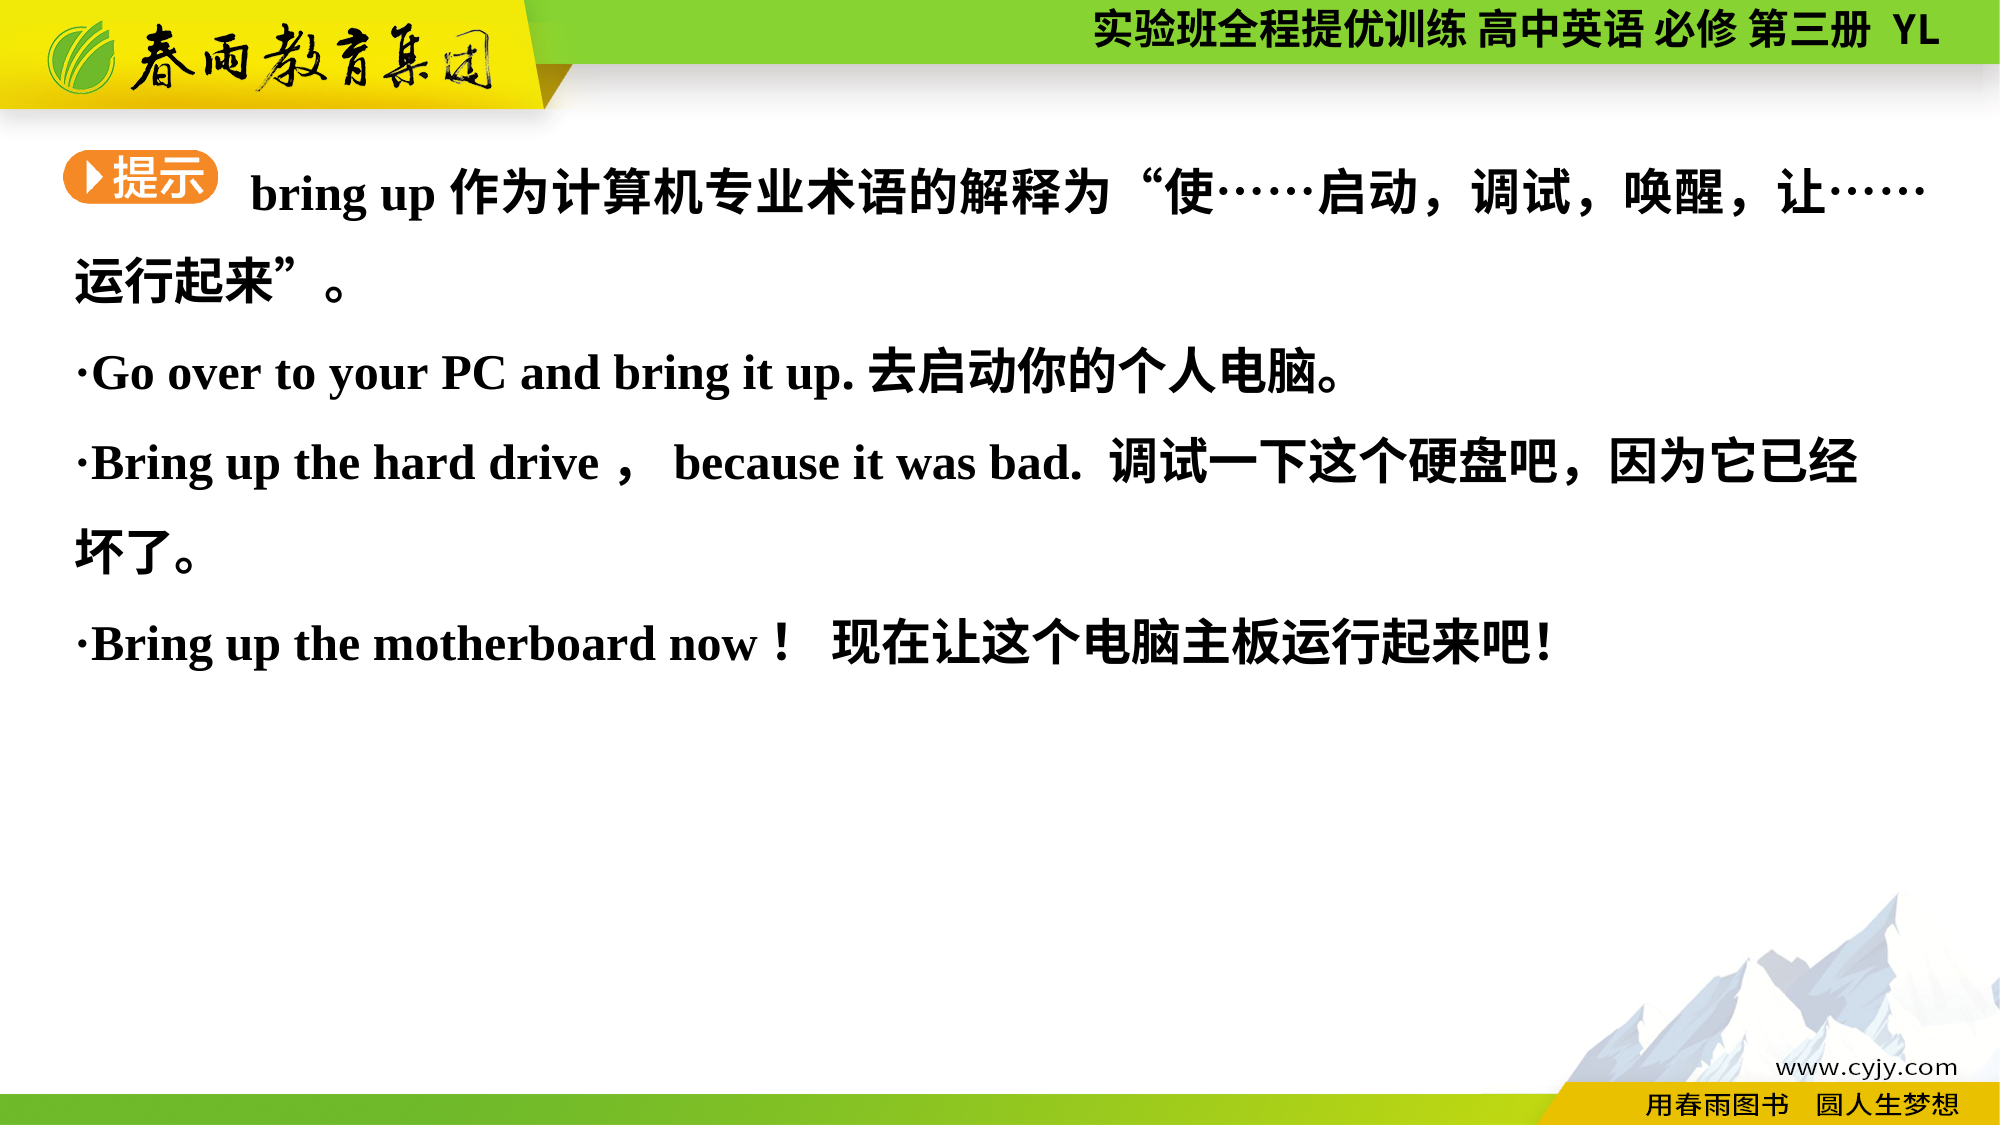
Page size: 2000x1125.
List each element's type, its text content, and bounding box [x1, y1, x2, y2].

list bring up作为计算机专业术语的解释为“使……启动，调试，唤醒，让……运行起来”。 ·Go over to your PC and bring it up.去启动你的个人电脑。 ·Bring up the hard drive，because it was bad. 调试一下这个硬盘吧，因为它已经 坏了。 ·Bring up the motherboard now！ 现在让这个电脑主板运行起来吧！ [59, 122, 1944, 672]
picture [0, 0, 2000, 1125]
